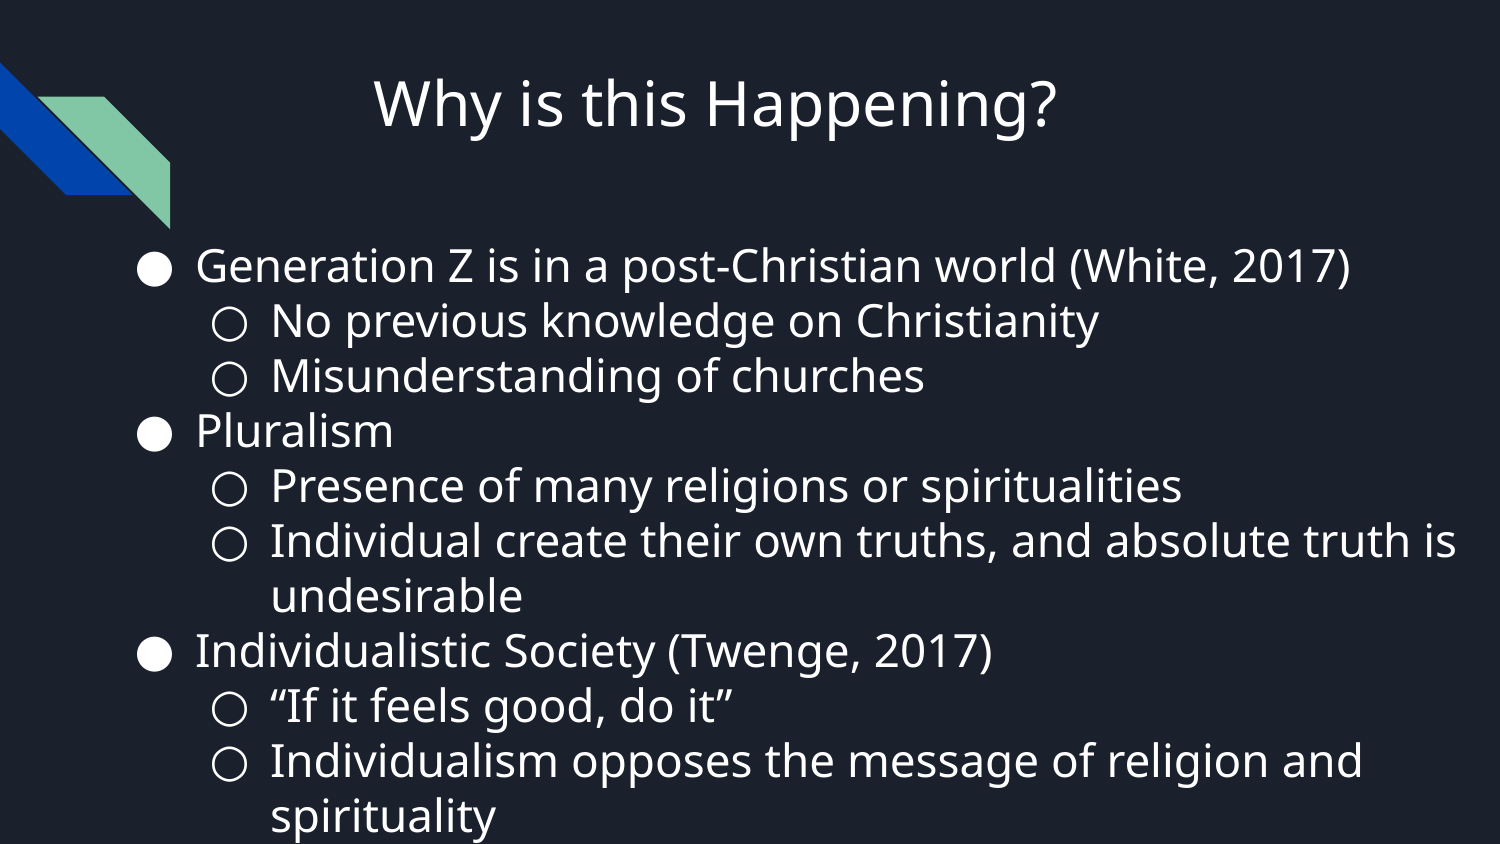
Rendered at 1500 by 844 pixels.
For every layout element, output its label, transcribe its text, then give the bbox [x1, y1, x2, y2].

title Why is this Happening? [358, 48, 1222, 199]
list Generation Z is in a post-Christian world (White, 2017) No previous knowledge on Christianity Misunderstanding of churches Pluralism Presence of many religions or spiritualities Individual create their own truths, and absolute truth is undesirable Individualistic Society (Twenge, 2017) “If it feels good, do it” Individualism opposes the message of religion and spirituality [105, 221, 1476, 699]
